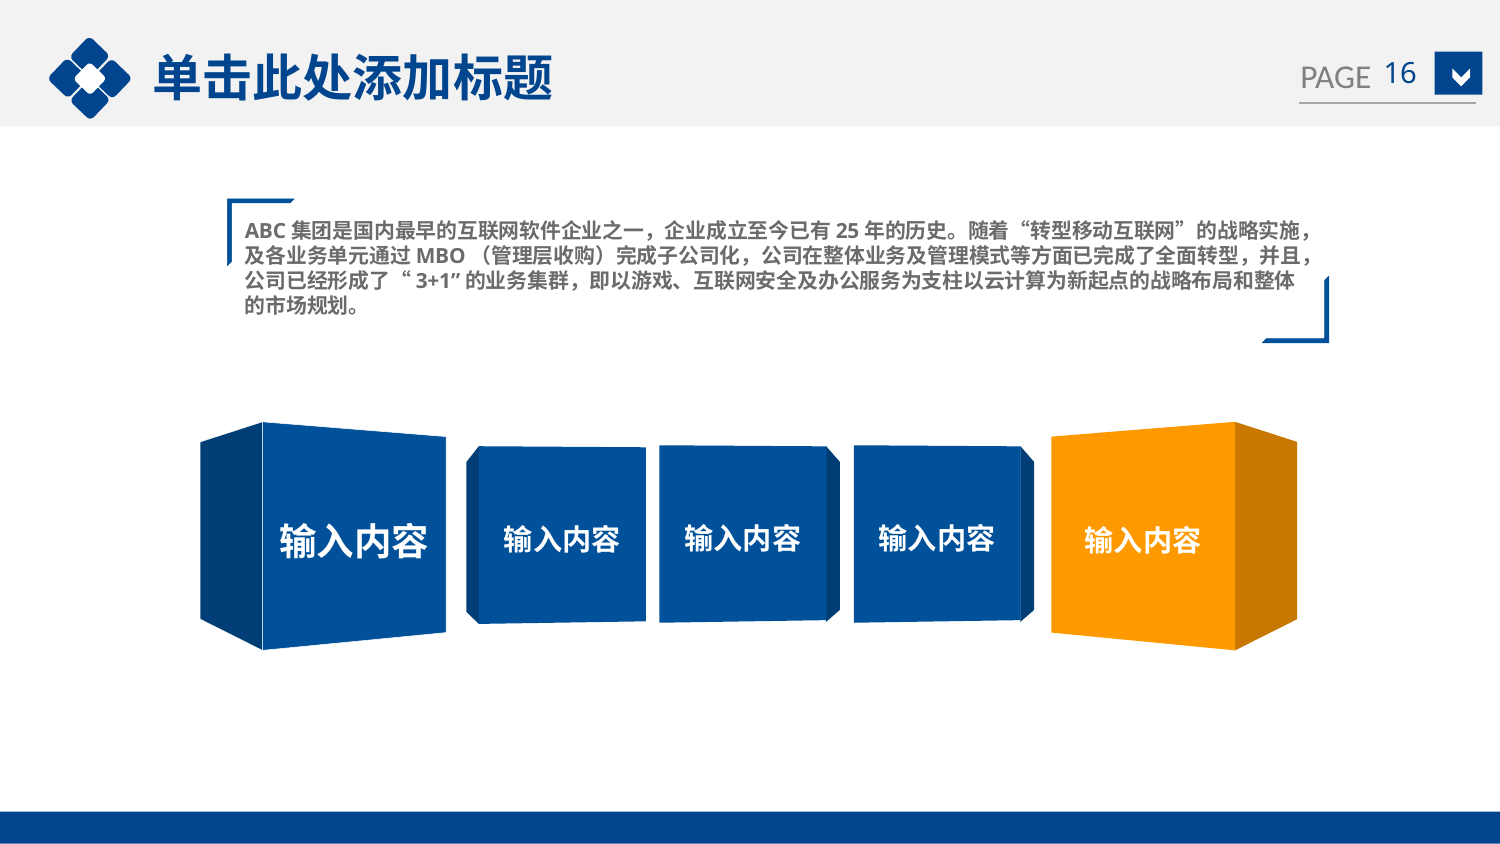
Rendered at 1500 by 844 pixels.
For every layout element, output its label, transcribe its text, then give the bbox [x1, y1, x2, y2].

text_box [227, 196, 1330, 343]
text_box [466, 445, 646, 625]
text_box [52, 41, 127, 115]
text_box 单击此处添加标题 [137, 38, 568, 114]
slide_number 16 [1364, 51, 1437, 97]
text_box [659, 445, 841, 623]
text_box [1051, 421, 1298, 651]
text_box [853, 445, 1035, 623]
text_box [199, 421, 447, 651]
